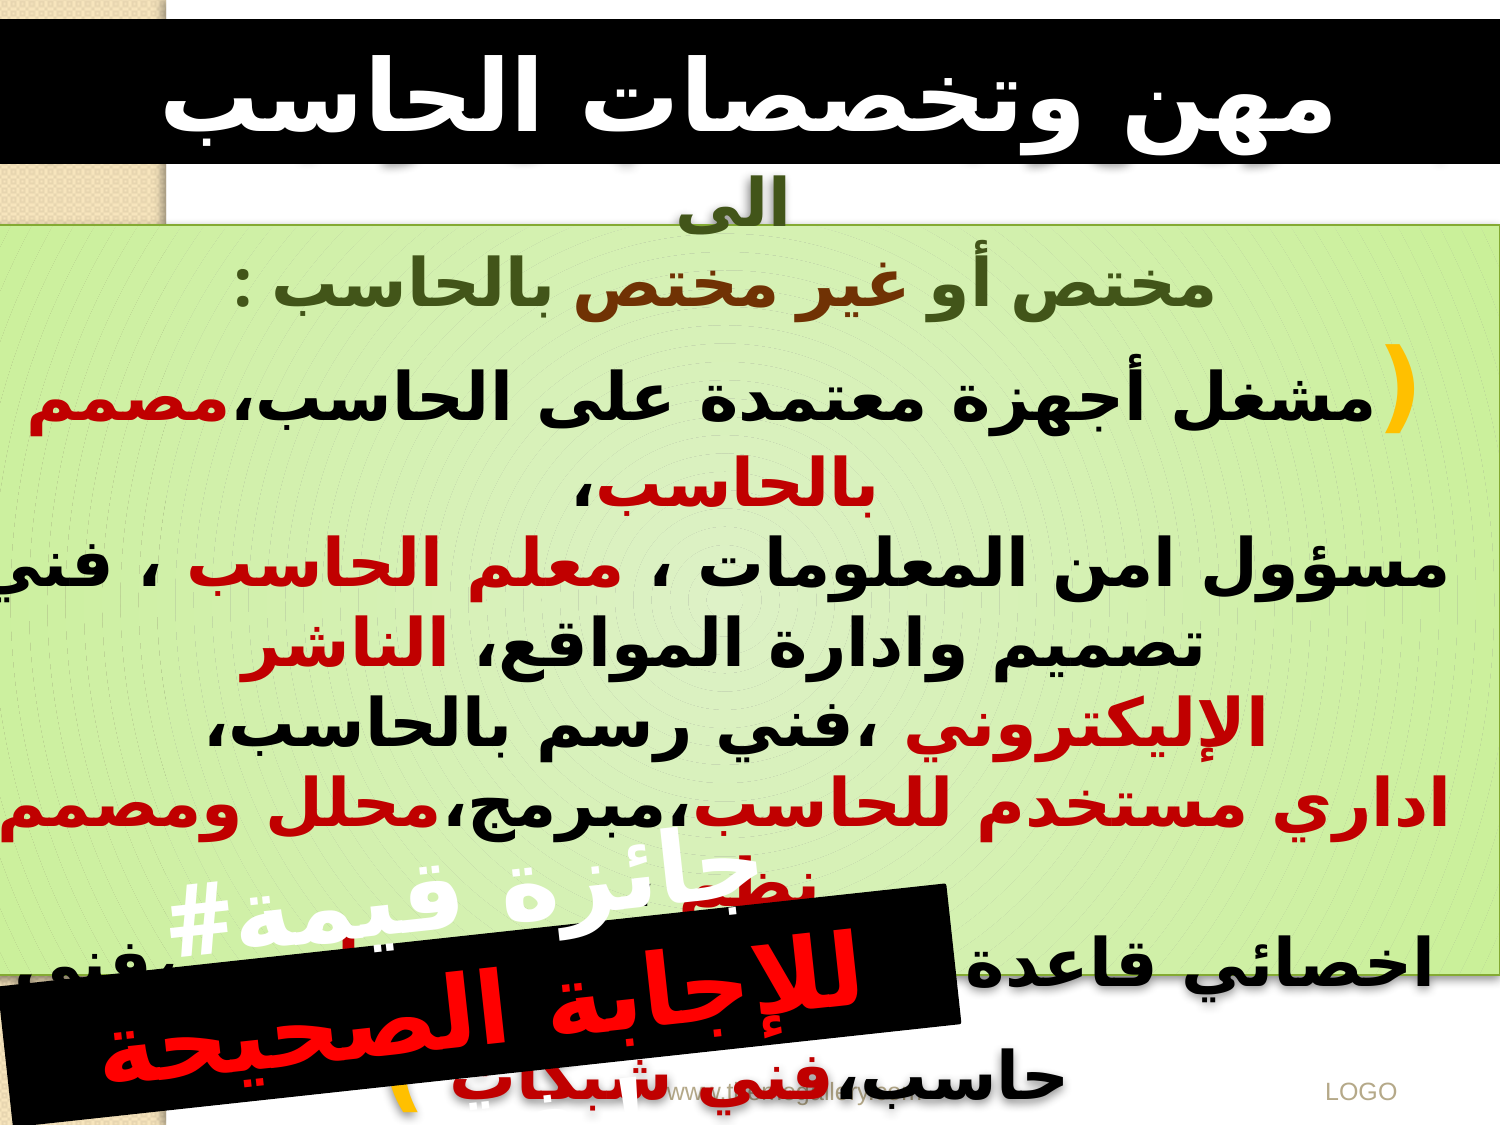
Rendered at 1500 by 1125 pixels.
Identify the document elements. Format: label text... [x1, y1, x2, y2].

text_box #جائزة قيمة للإجابة الصحيحة فقط ! [0, 883, 962, 1125]
text_box مهن وتخصصات الحاسب [0, 19, 1500, 164]
slide_number www.themegallery.com [587, 1034, 937, 1113]
footer LOGO [937, 1034, 1413, 1113]
text_box بالتعاون مع زميلاتك صنفي ال14وظيفة التالية الى مختص أو غير مختص بالحاسب : (مشغل أجهزة معتمدة على الحاسب،مصمم بالحاسب، مسؤول امن المعلومات ، معلم الحاسب ، فني تصميم وادارة المواقع، الناشر الإليكتروني ،فني رسم بالحاسب، اداري مستخدم للحاسب،مبرمج،محلل ومصمم نظم ، اخصائي قاعدة بيانات ، مهندس حاسب ،فني حاسب،فني شبكات ) [0, 224, 1500, 976]
